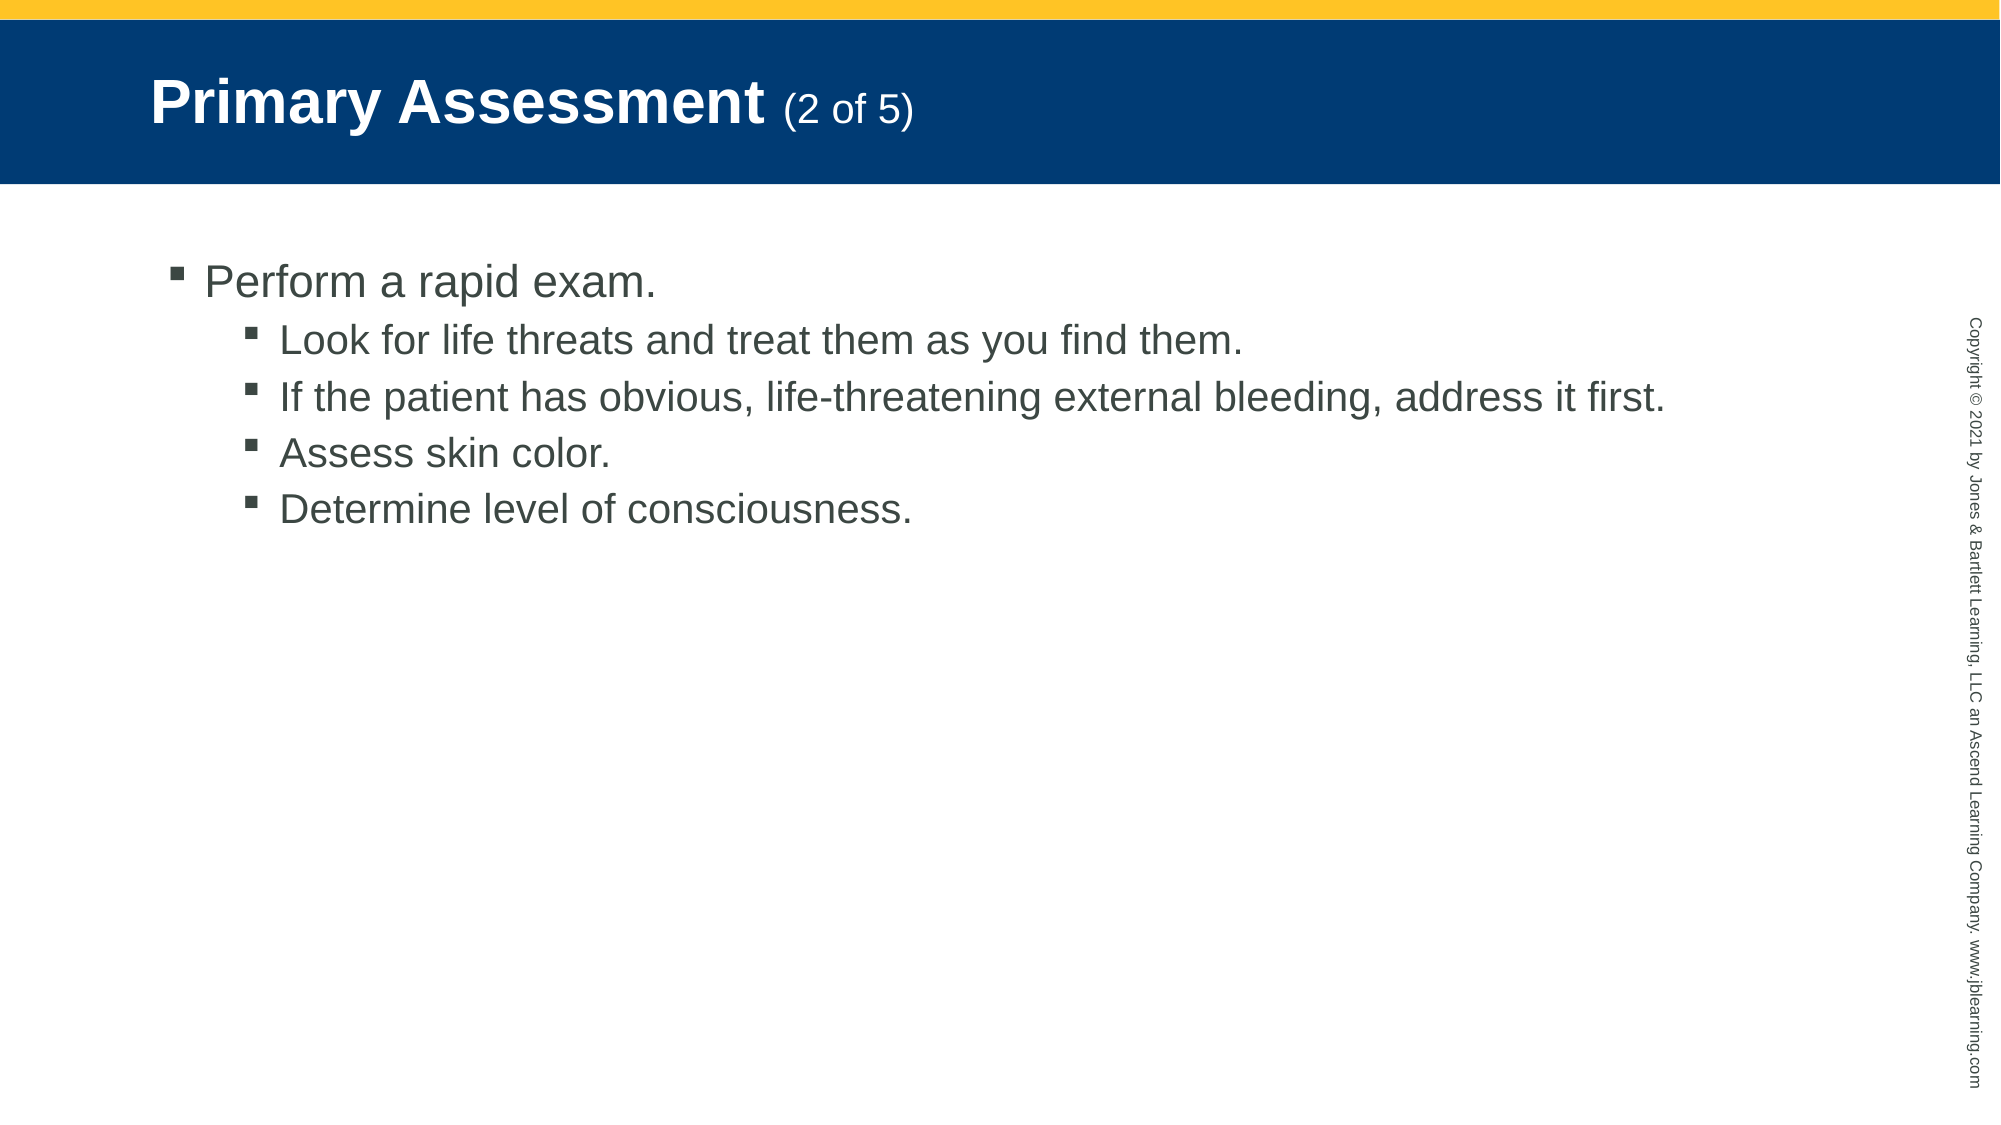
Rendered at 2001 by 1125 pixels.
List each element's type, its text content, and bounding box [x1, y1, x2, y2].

list Perform a rapid exam. Look for life threats and treat them as you find them. If the patient has obvious, life-threatening external bleeding, address it first. Assess skin color. Determine level of consciousness. [151, 244, 1840, 1016]
title Primary Assessment (2 of 5) [0, 19, 2000, 185]
